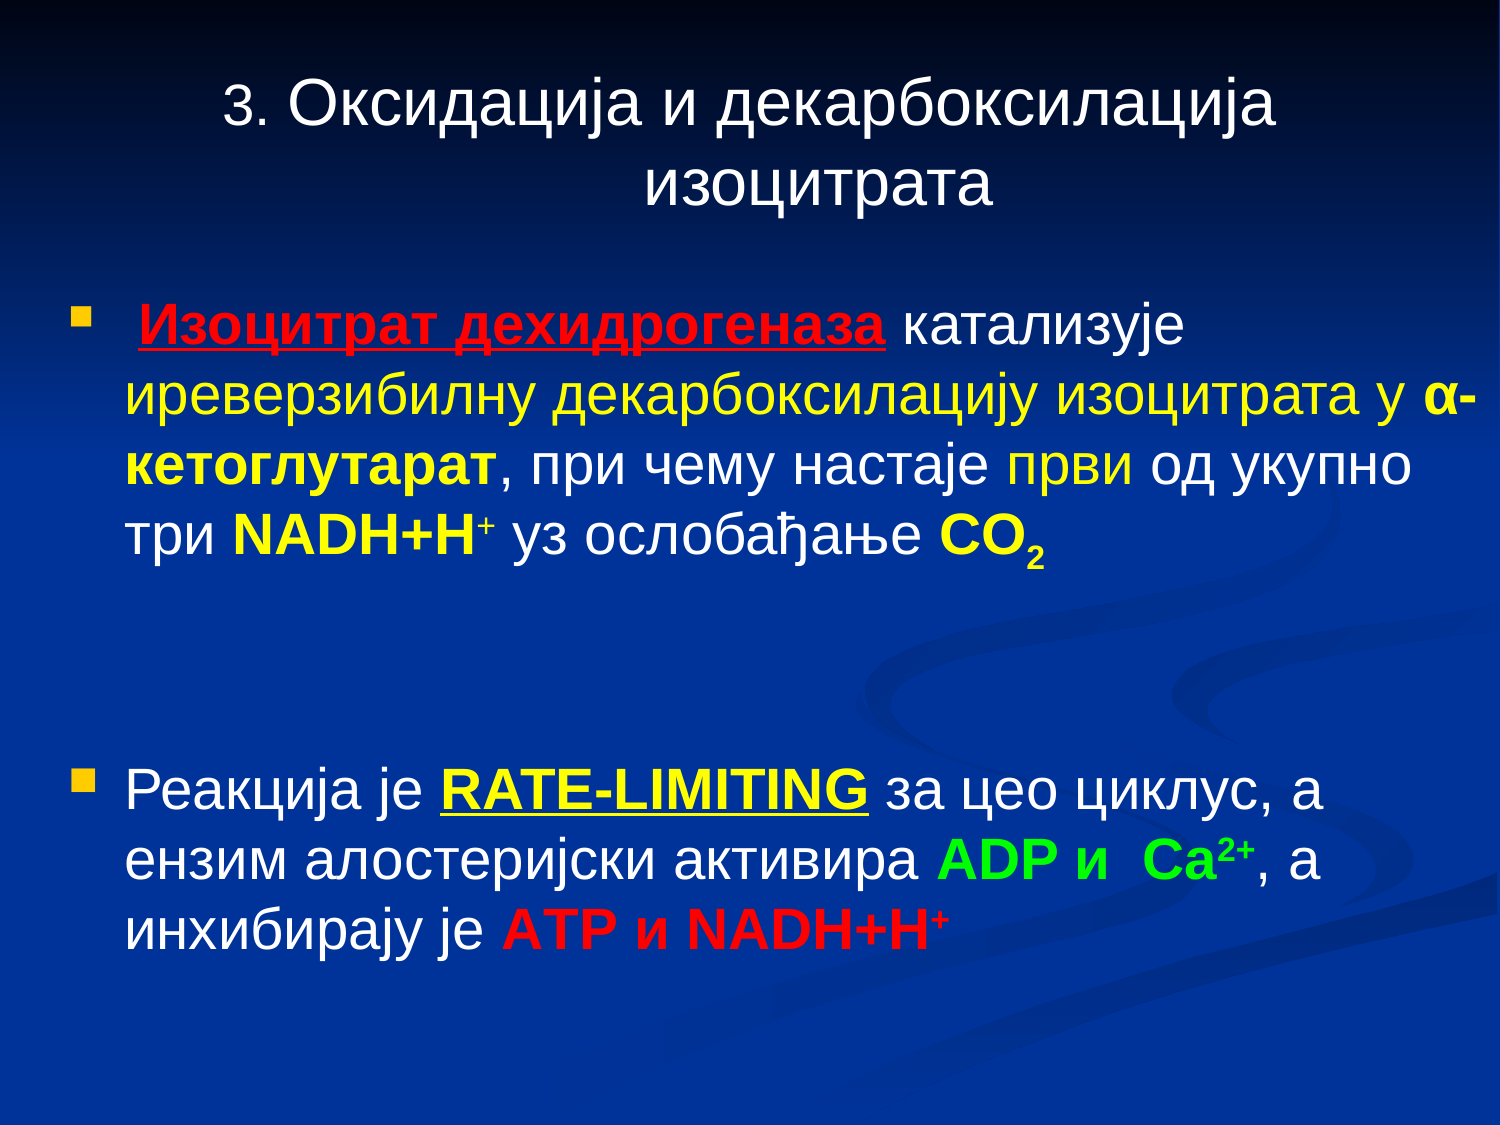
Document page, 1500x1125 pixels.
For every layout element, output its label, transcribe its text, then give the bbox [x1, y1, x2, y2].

title 3. Оксидација и декарбоксилација изоцитрата [74, 44, 1426, 233]
list Изоцитрат дехидрогеназа катализује иреверзибилну декарбоксилацију изоцитрата у α-кетоглутарат, при чему настаје први од укупно три NADH+H+ уз ослобађање CO2 Реакција је RATE-LIMITING за цео циклус, а ензим алостеријски активира ADP и Ca2+, а инхибирају је AТP и NADH+H+ [52, 278, 1500, 1125]
